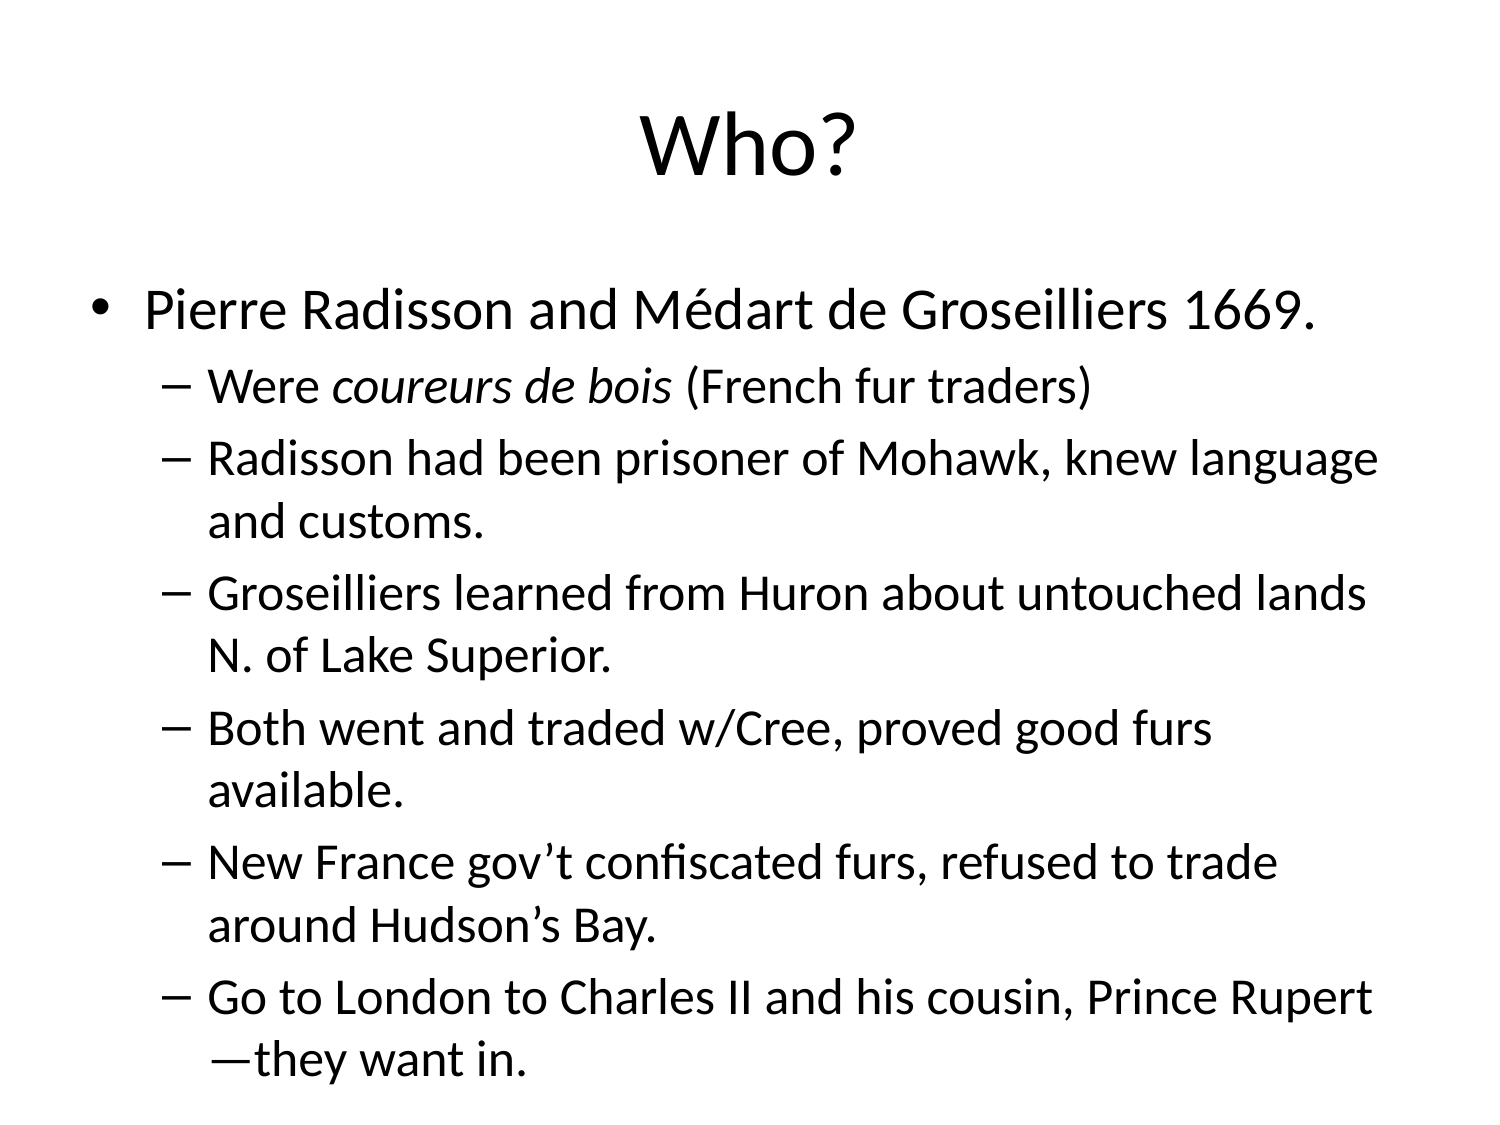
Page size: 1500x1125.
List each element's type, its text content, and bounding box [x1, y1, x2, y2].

title Who? [75, 45, 1425, 233]
list Pierre Radisson and Médart de Groseilliers 1669. Were coureurs de bois (French fur traders) Radisson had been prisoner of Mohawk, knew language and customs. Groseilliers learned from Huron about untouched lands N. of Lake Superior. Both went and traded w/Cree, proved good furs available. New France gov’t confiscated furs, refused to trade around Hudson’s Bay. Go to London to Charles II and his cousin, Prince Rupert—they want in. [75, 262, 1425, 1100]
